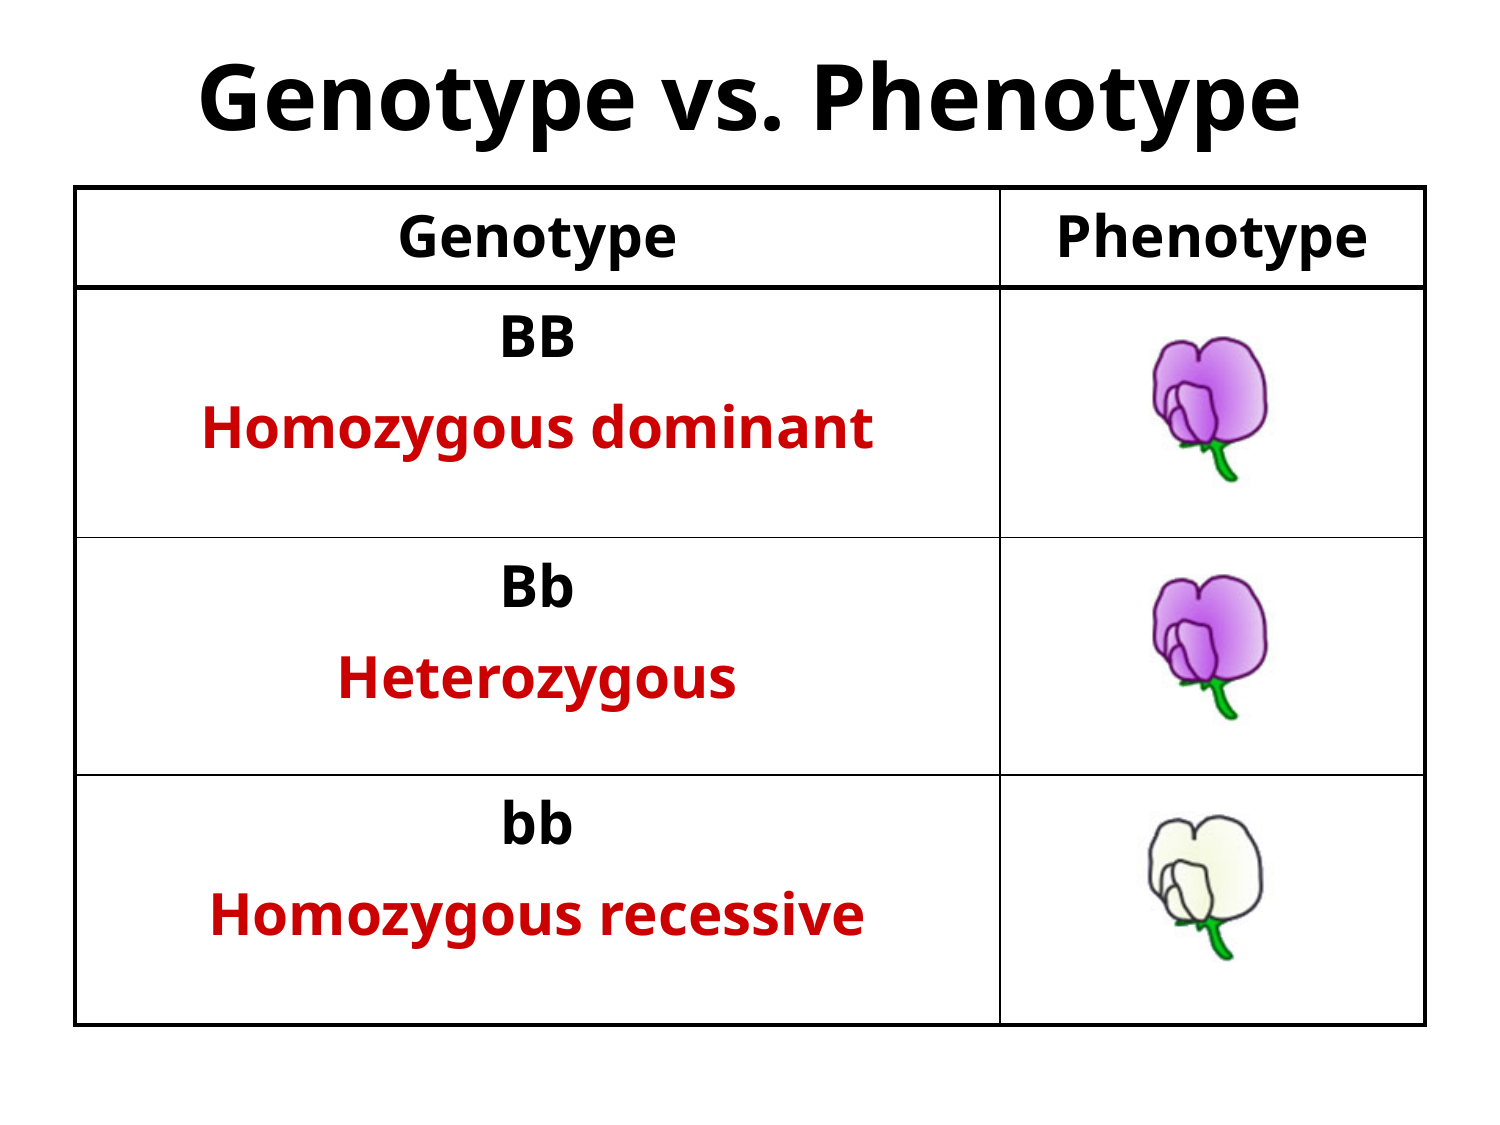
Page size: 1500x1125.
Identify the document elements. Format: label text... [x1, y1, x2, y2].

table_cell [1001, 538, 1423, 774]
picture [1112, 799, 1290, 977]
picture [1112, 324, 1299, 491]
table_cell BB Homozygous dominant [77, 290, 999, 537]
picture [1112, 562, 1299, 729]
table_header Genotype [77, 190, 999, 285]
table_cell bb Homozygous recessive [77, 776, 999, 1023]
table_cell [1001, 776, 1423, 1023]
table_cell Bb Heterozygous [77, 538, 999, 774]
table_header Phenotype [1001, 190, 1423, 285]
table_cell [1001, 290, 1423, 537]
title Genotype vs. Phenotype [74, 0, 1426, 185]
